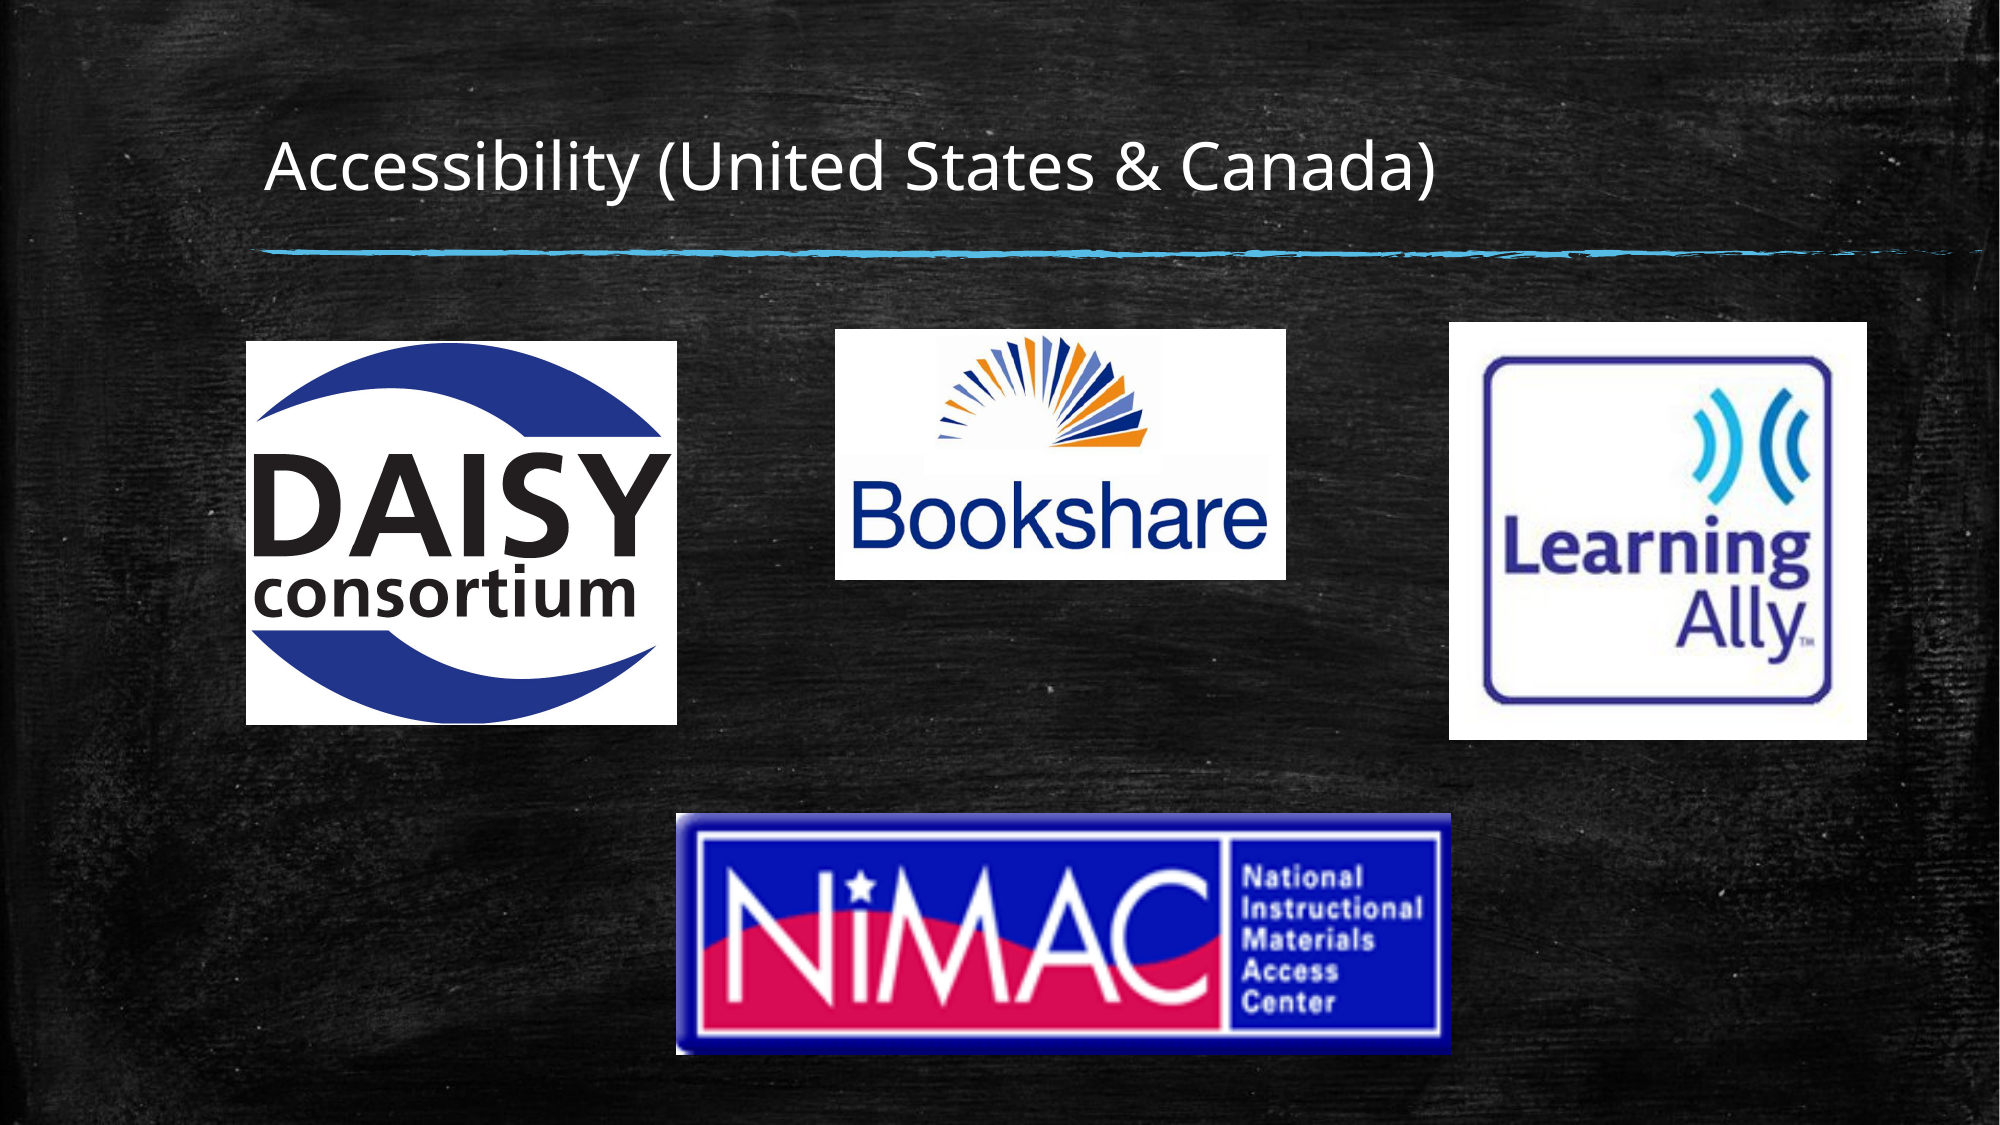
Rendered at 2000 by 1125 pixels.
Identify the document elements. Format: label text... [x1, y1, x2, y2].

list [676, 813, 1451, 1055]
picture [835, 329, 1286, 580]
picture [245, 341, 677, 725]
title Accessibility (United States & Canada) [249, 45, 1750, 213]
picture [1449, 322, 1867, 740]
